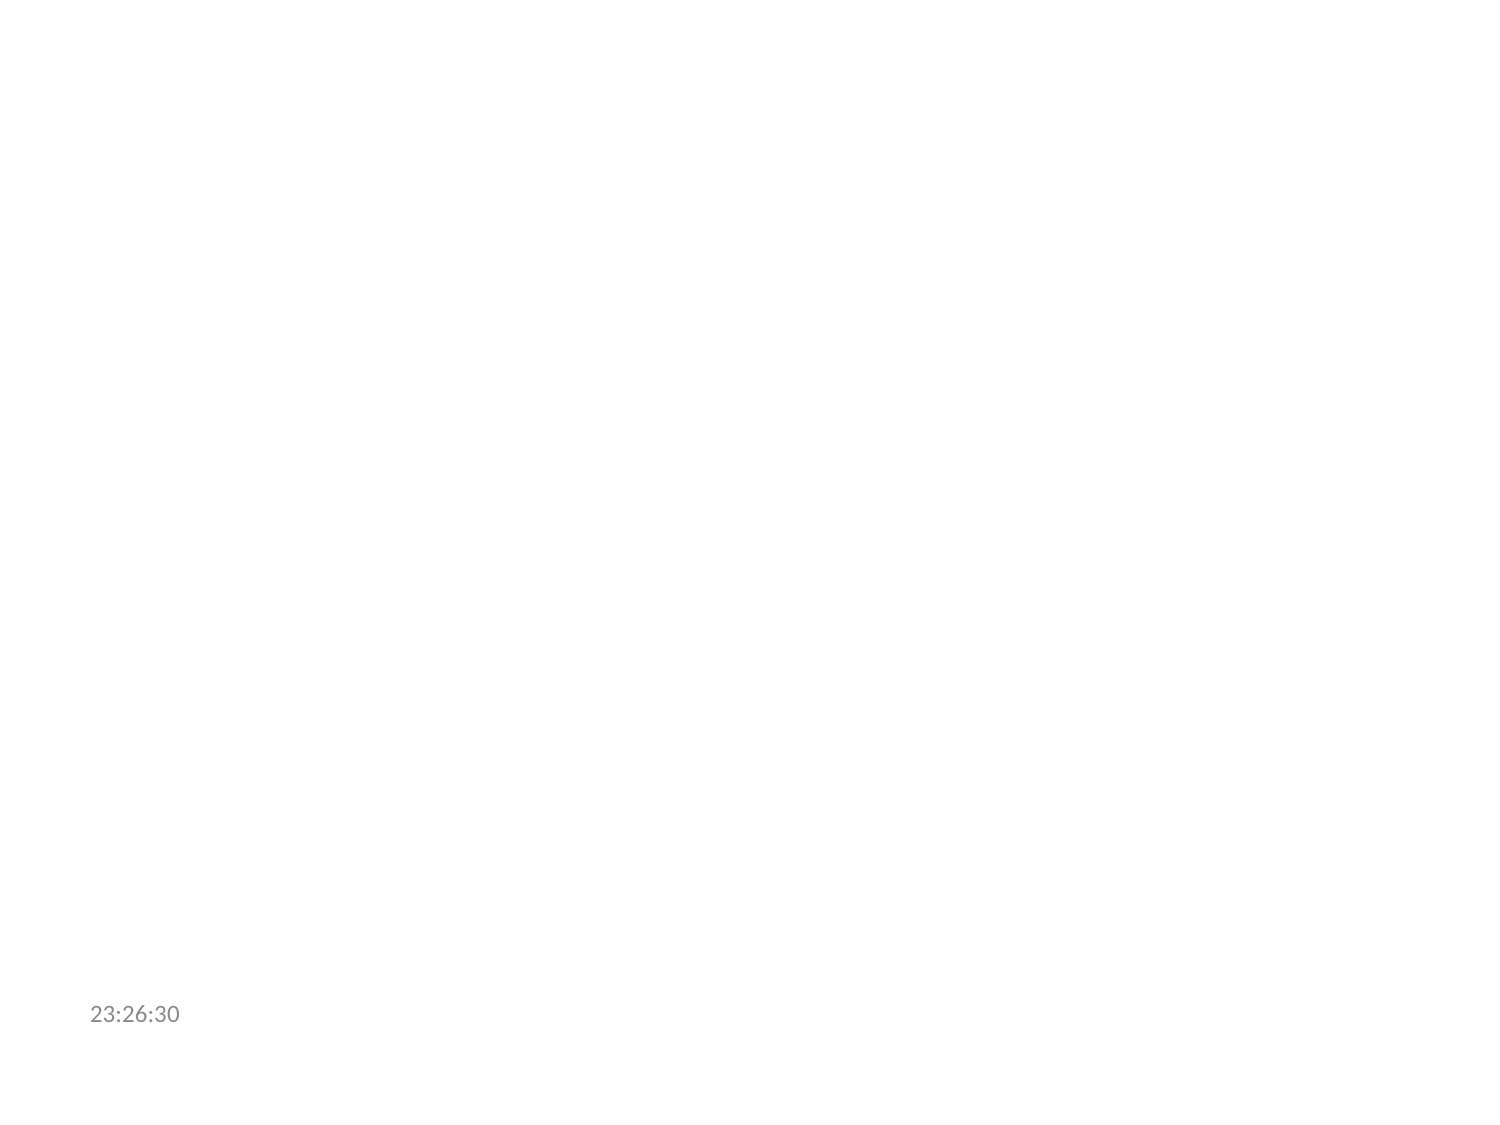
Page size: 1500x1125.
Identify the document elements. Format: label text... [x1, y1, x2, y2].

text_box 15:35:09 [75, 982, 425, 1043]
